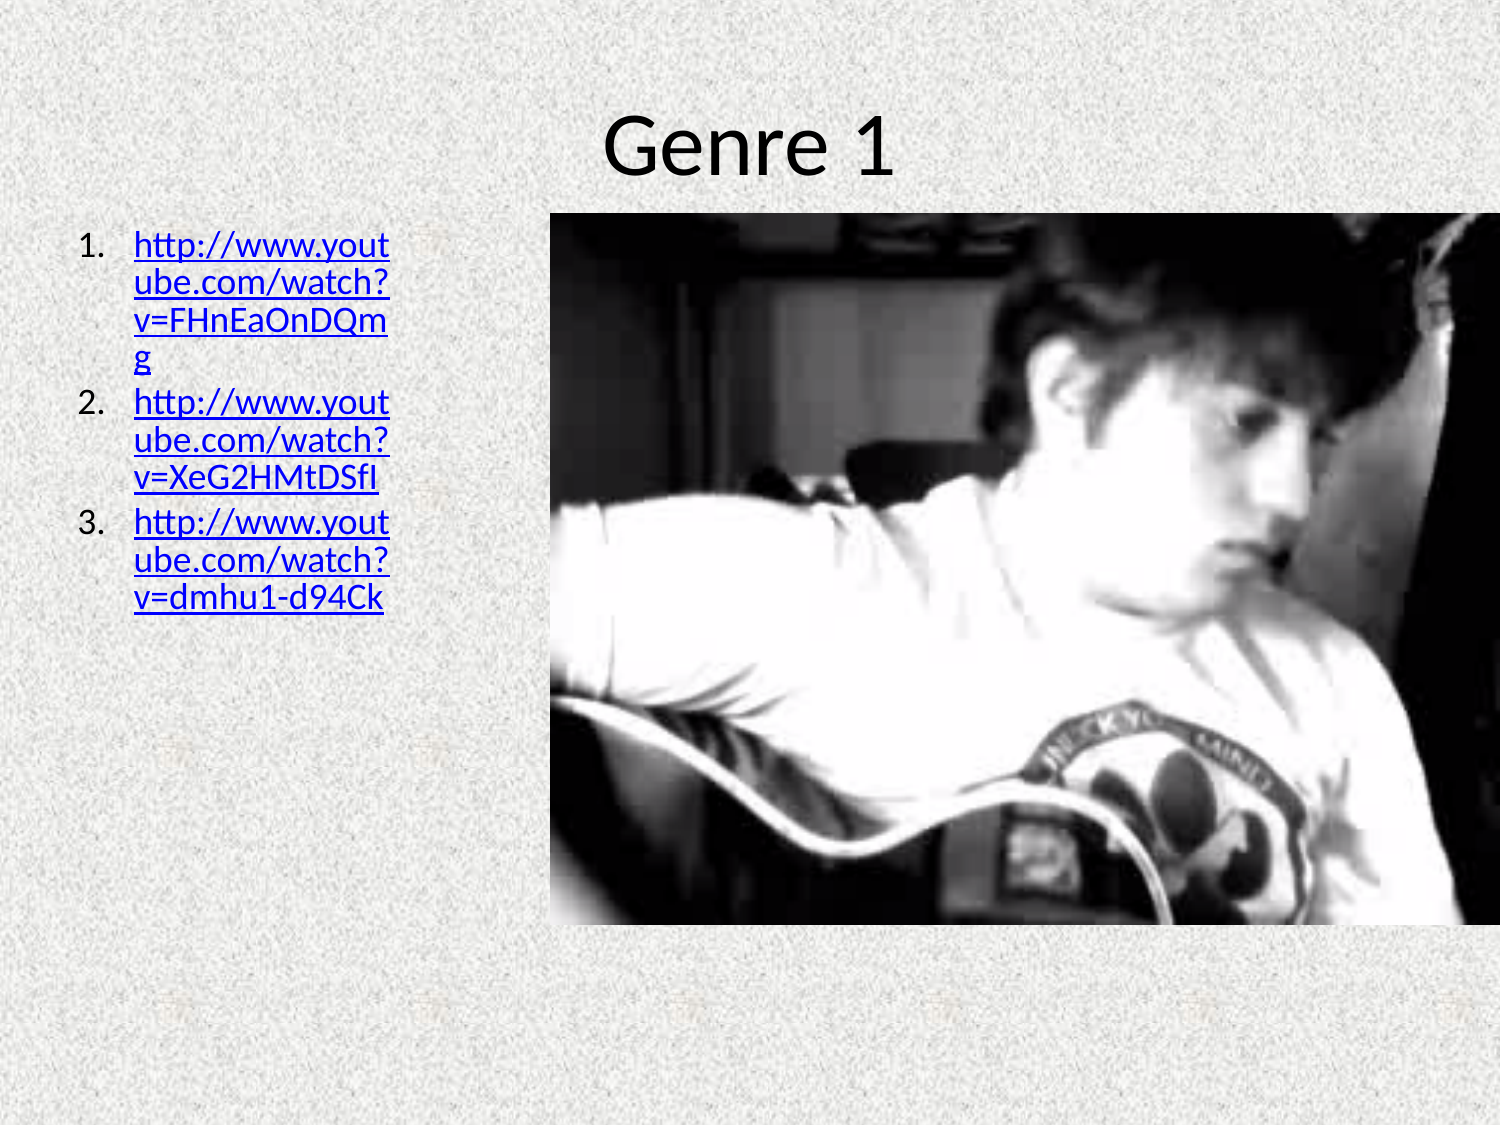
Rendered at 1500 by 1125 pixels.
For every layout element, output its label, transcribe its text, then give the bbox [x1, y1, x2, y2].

picture [0, 0, 1500, 1125]
title Genre 1 [75, 45, 1425, 233]
text_box http://www.youtube.com/watch?v=FHnEaOnDQmg http://www.youtube.com/watch?v=XeG2HMtDSfI http://www.youtube.com/watch?v=dmhu1-d94Ck [62, 212, 413, 408]
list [549, 212, 1500, 926]
